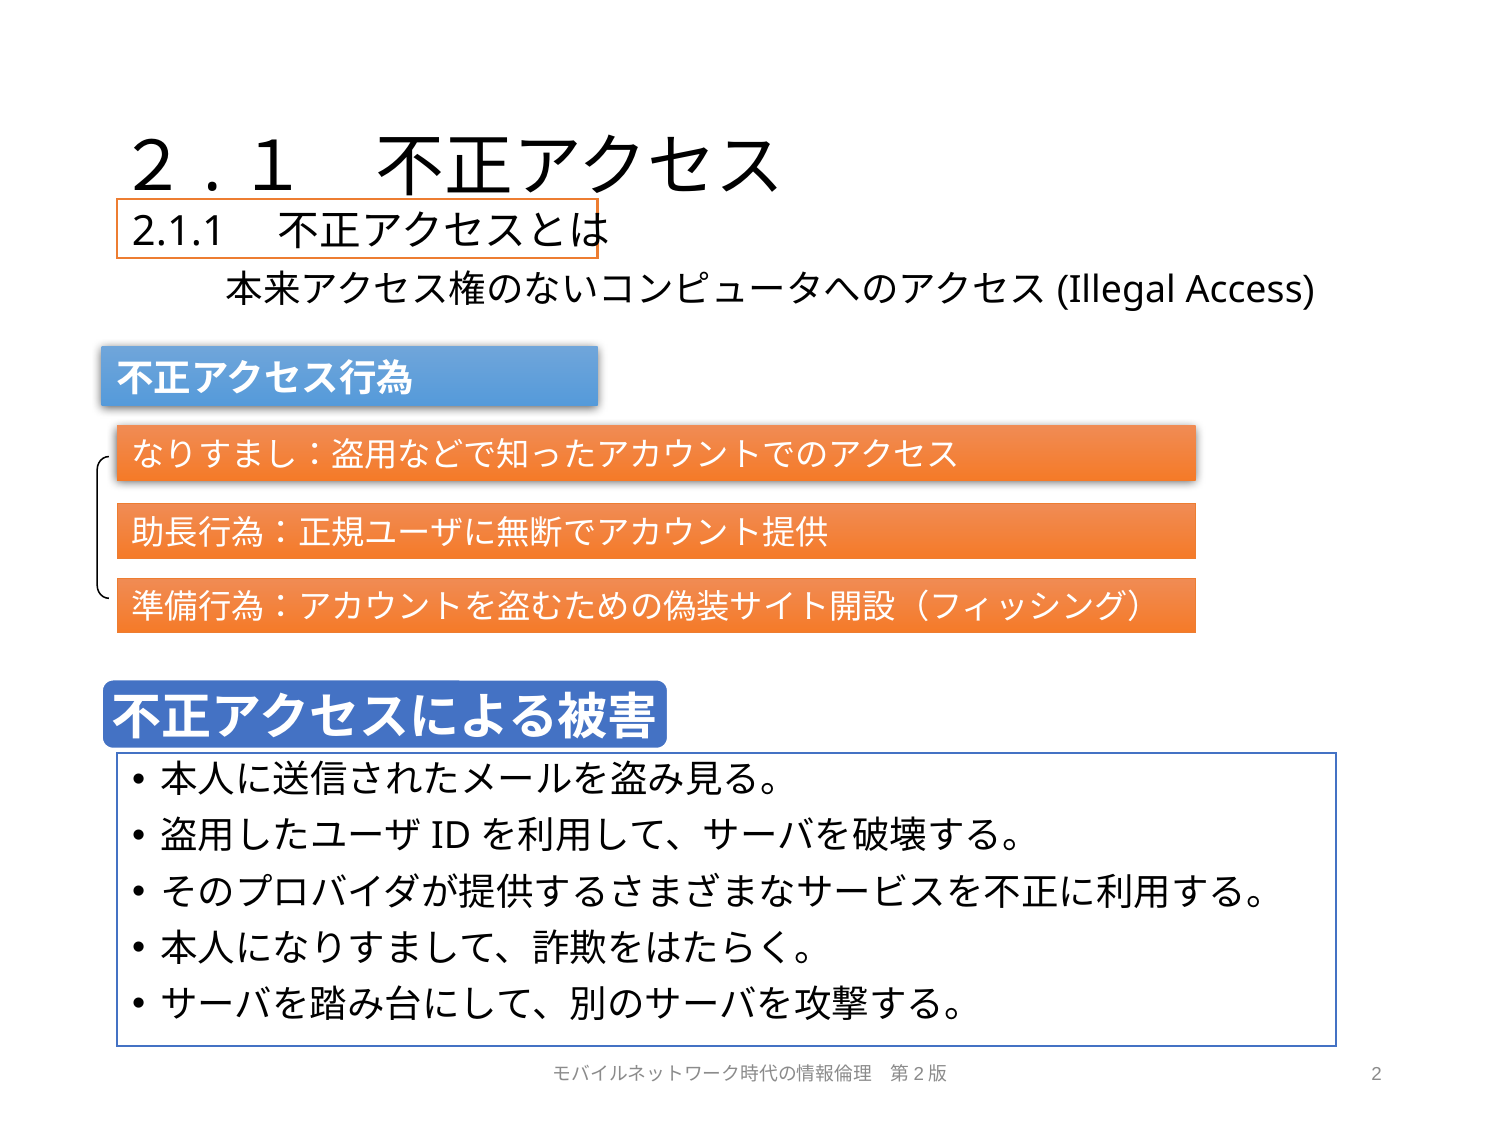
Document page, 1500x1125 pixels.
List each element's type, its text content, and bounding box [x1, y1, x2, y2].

footer モバイルネットワーク時代の情報倫理 第2版 [496, 1042, 1004, 1103]
text_box 助長行為：正規ユーザに無断でアカウント提供 [117, 503, 1196, 559]
text_box 不正アクセス行為 [101, 346, 598, 406]
slide_number 2 [1059, 1042, 1397, 1103]
text_box [97, 456, 109, 599]
list 本人に送信されたメールを盗み見る。 盗用したユーザIDを利用して、サーバを破壊する。 そのプロバイダが提供するさまざまなサービスを不正に利用する。 本人になりすまして、詐欺をはたらく。 サーバを踏み台にして、別のサーバを攻撃する。 [116, 752, 1337, 1047]
text_box 2.1.1 不正アクセスとは [116, 198, 599, 259]
text_box なりすまし：盗用などで知ったアカウントでのアクセス [117, 425, 1196, 481]
text_box 本来アクセス権のないコンピュータへのアクセス(Illegal Access) [210, 257, 1336, 318]
text_box 準備行為：アカウントを盗むための偽装サイト開設（フィッシング） [117, 578, 1196, 633]
title ２.１ 不正アクセス [103, 59, 1397, 278]
text_box 不正アクセスによる被害 [99, 677, 671, 751]
